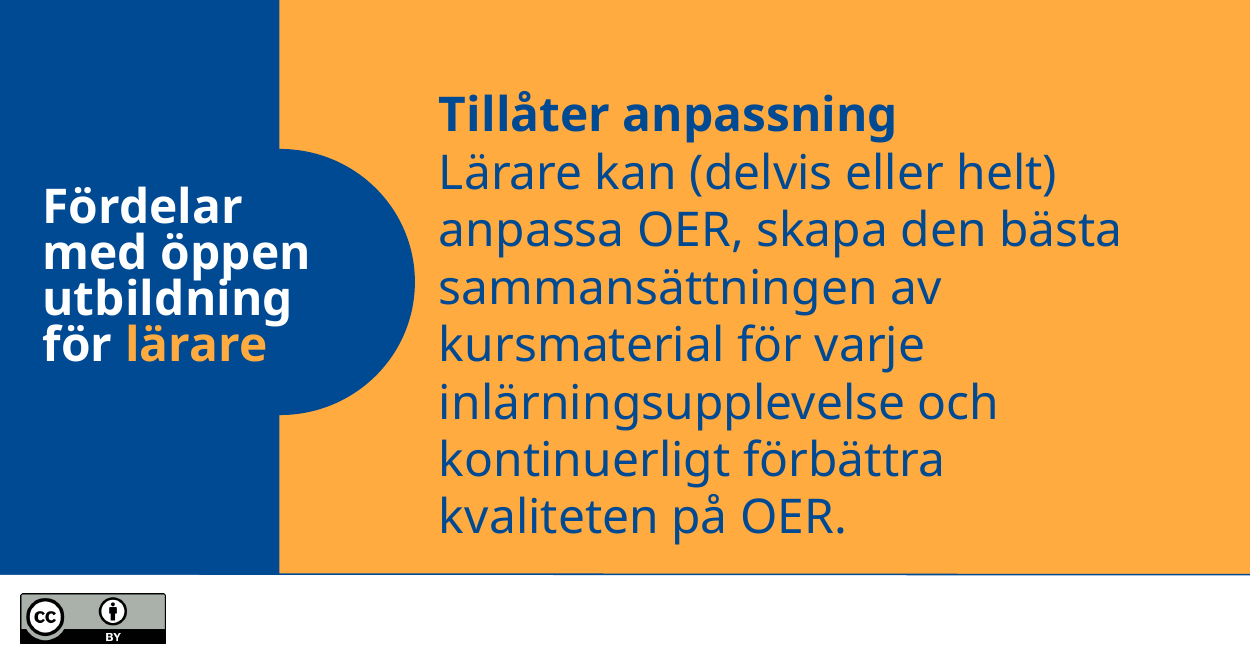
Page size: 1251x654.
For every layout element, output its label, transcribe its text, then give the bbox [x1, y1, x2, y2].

text_box Tillåter anpassning Lärare kan (delvis eller helt) anpassa OER, skapa den bästa sammansättningen av kursmaterial för varje inlärningsupplevelse och kontinuerligt förbättra kvaliteten på OER. [423, 68, 1183, 559]
text_box Fördelar med öppen utbildning för lärare [27, 171, 368, 386]
text_box [206, 148, 355, 171]
text_box [0, 0, 280, 573]
picture [20, 592, 166, 645]
text_box [0, 582, 1250, 654]
text_box [196, 386, 365, 416]
text_box [368, 181, 415, 383]
